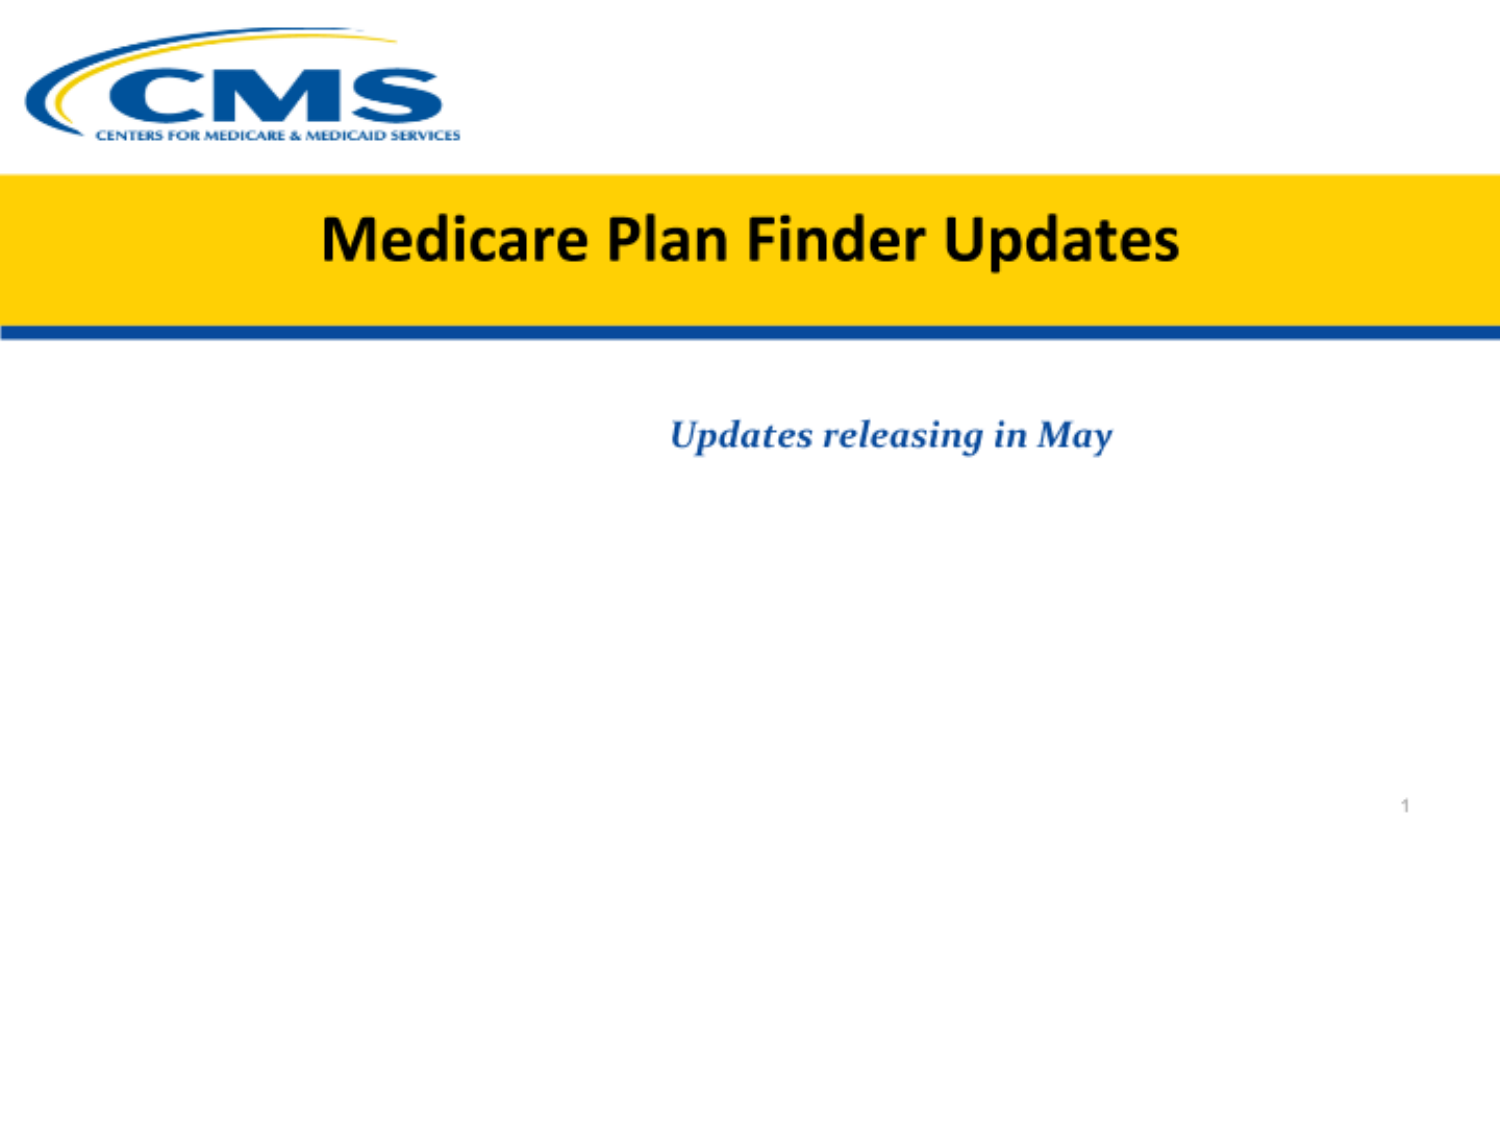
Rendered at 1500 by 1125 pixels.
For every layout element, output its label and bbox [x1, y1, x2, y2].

picture [0, 0, 1500, 844]
